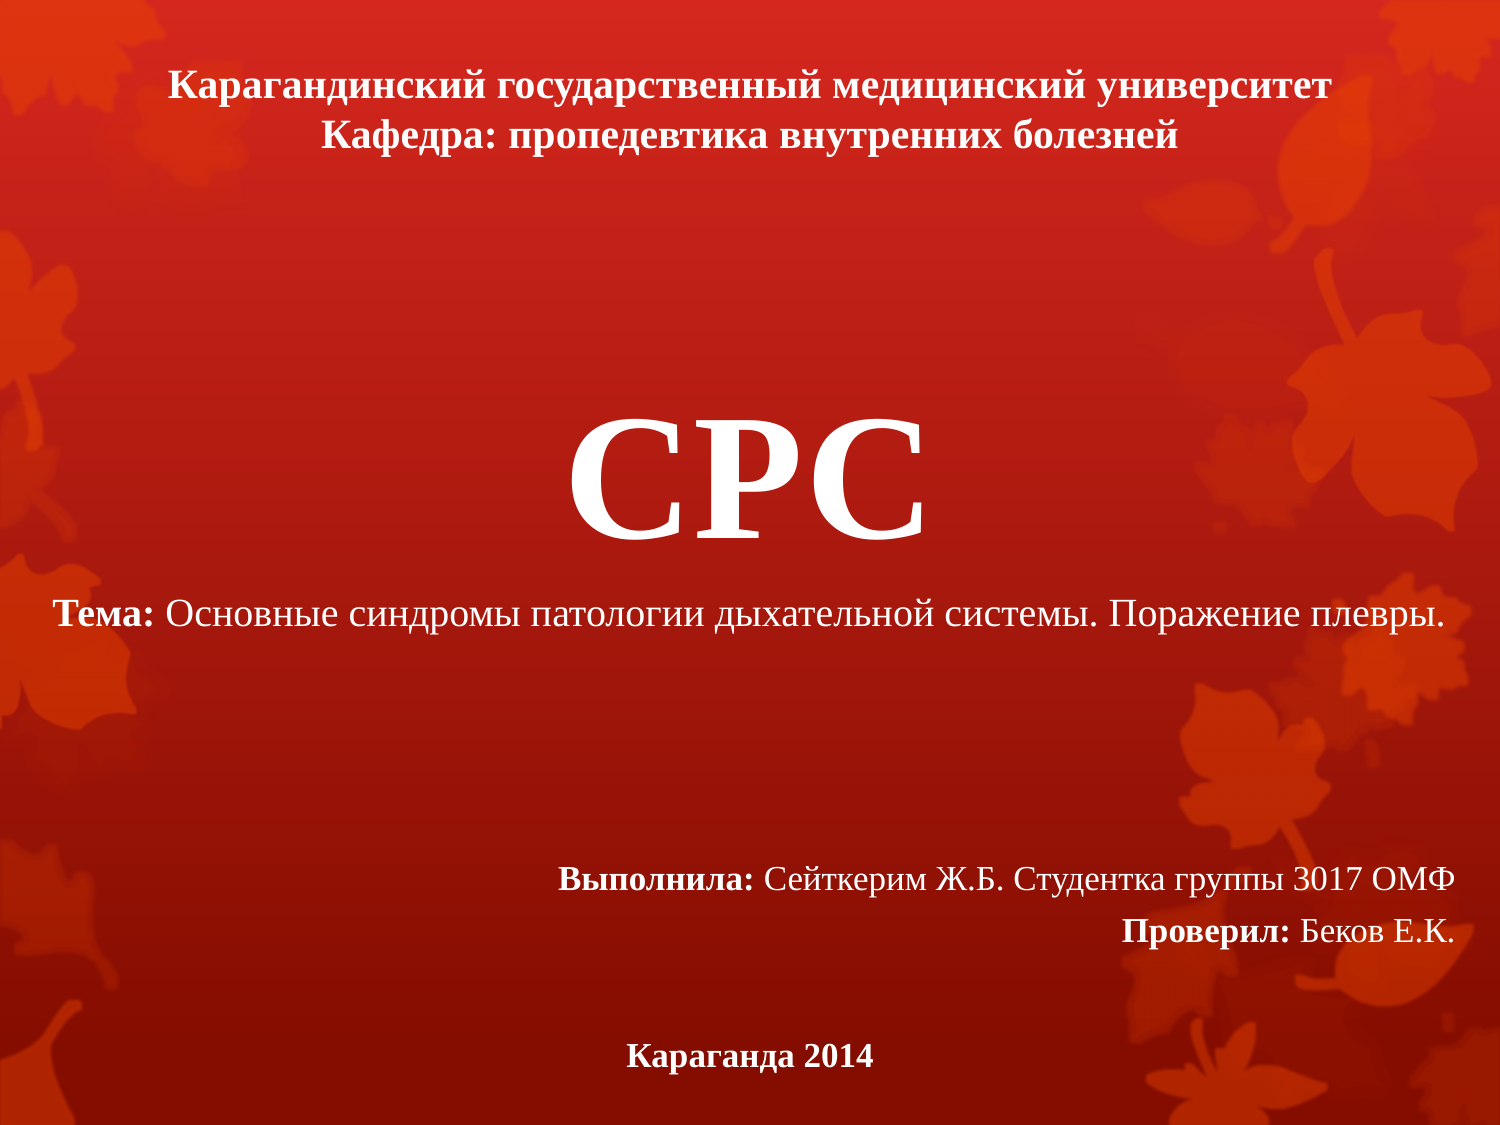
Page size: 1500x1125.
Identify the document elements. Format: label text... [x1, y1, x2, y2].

list СРС Тема: Основные синдромы патологии дыхательной системы. Поражение плевры. Выполнила: Сейткерим Ж.Б. Студентка группы 3017 ОМФ Проверил: Беков Е.К. Караганда 2014 [29, 196, 1471, 1106]
title Карагандинский государственный медицинский университет Кафедра: пропедевтика внутренних болезней [29, 30, 1471, 183]
